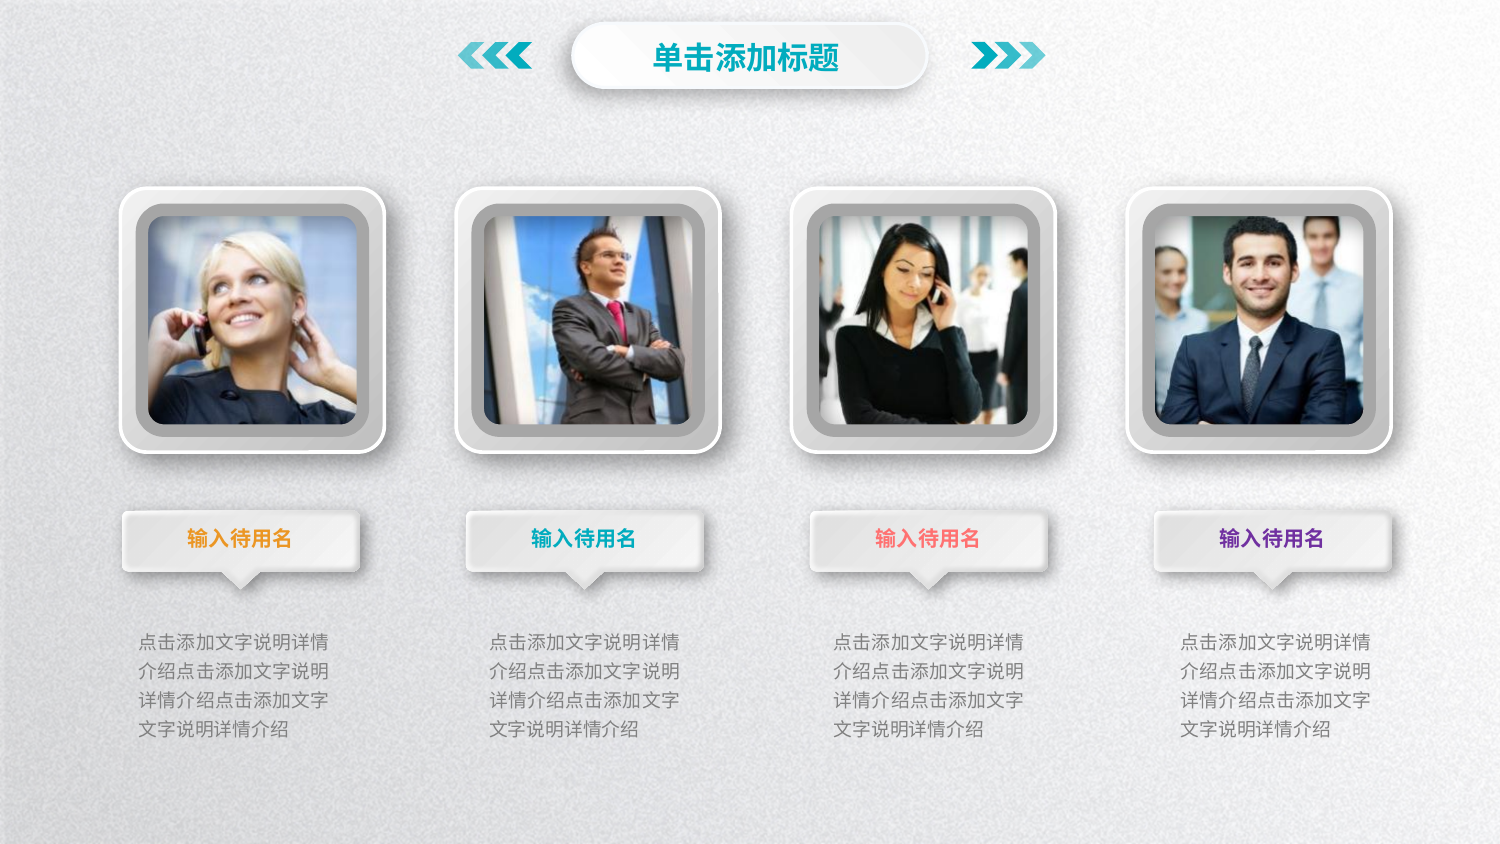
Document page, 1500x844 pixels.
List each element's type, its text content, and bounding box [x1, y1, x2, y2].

picture [0, 0, 1500, 844]
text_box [120, 188, 385, 453]
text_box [971, 41, 1046, 69]
text_box 点击添加文字说明详情介绍点击添加文字说明详情介绍点击添加文字文字说明详情介绍 [1166, 616, 1387, 748]
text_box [456, 188, 721, 453]
text_box 单击添加标题 [617, 34, 876, 81]
text_box [571, 22, 929, 89]
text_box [457, 41, 533, 69]
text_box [121, 510, 360, 590]
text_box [1127, 188, 1393, 453]
text_box 点击添加文字说明详情介绍点击添加文字说明详情介绍点击添加文字文字说明详情介绍 [819, 616, 1040, 748]
text_box 点击添加文字说明详情介绍点击添加文字说明详情介绍点击添加文字文字说明详情介绍 [474, 616, 695, 748]
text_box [1153, 510, 1392, 590]
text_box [791, 188, 1057, 453]
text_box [465, 510, 704, 590]
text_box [809, 510, 1048, 590]
text_box 点击添加文字说明详情介绍点击添加文字说明详情介绍点击添加文字文字说明详情介绍 [124, 616, 345, 748]
